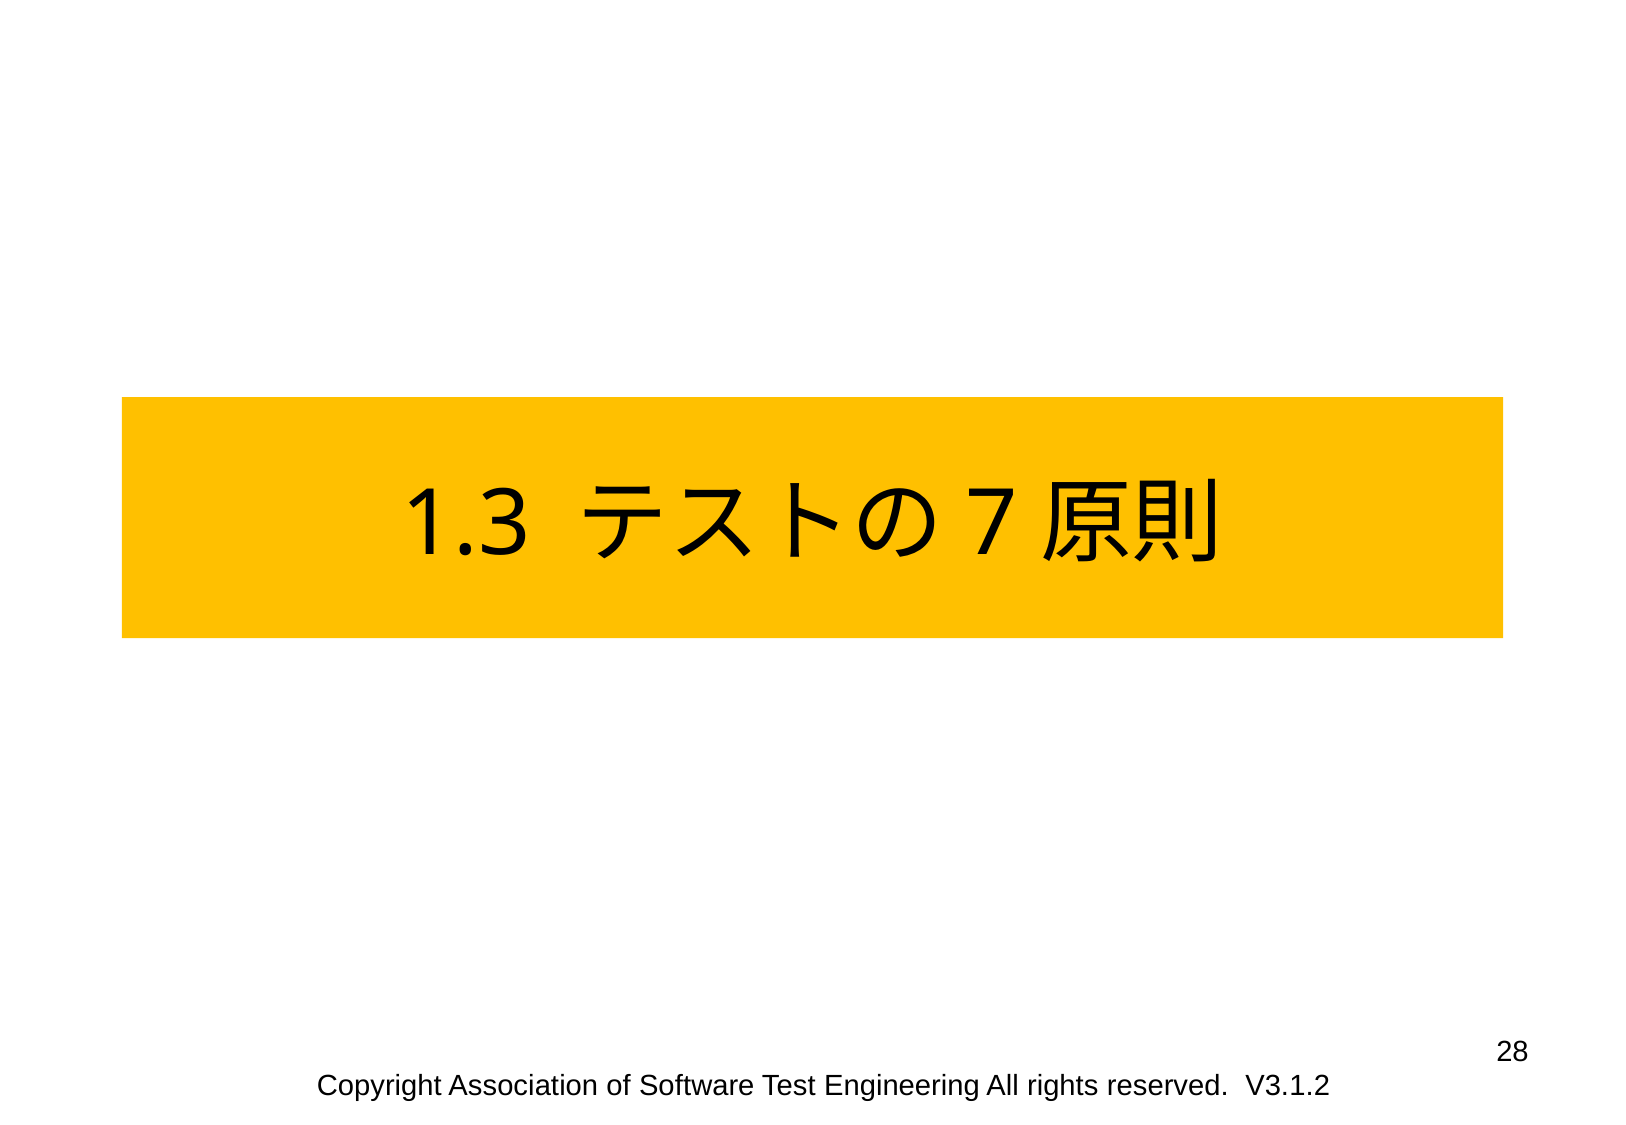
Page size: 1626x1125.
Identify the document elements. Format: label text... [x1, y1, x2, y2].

slide_number 28 [1164, 1024, 1544, 1103]
text_box 1.3 テストの7原則 [121, 397, 1504, 639]
footer Copyright Association of Software Test Engineering All rights reserved. V3.1.2 [233, 1058, 1164, 1103]
